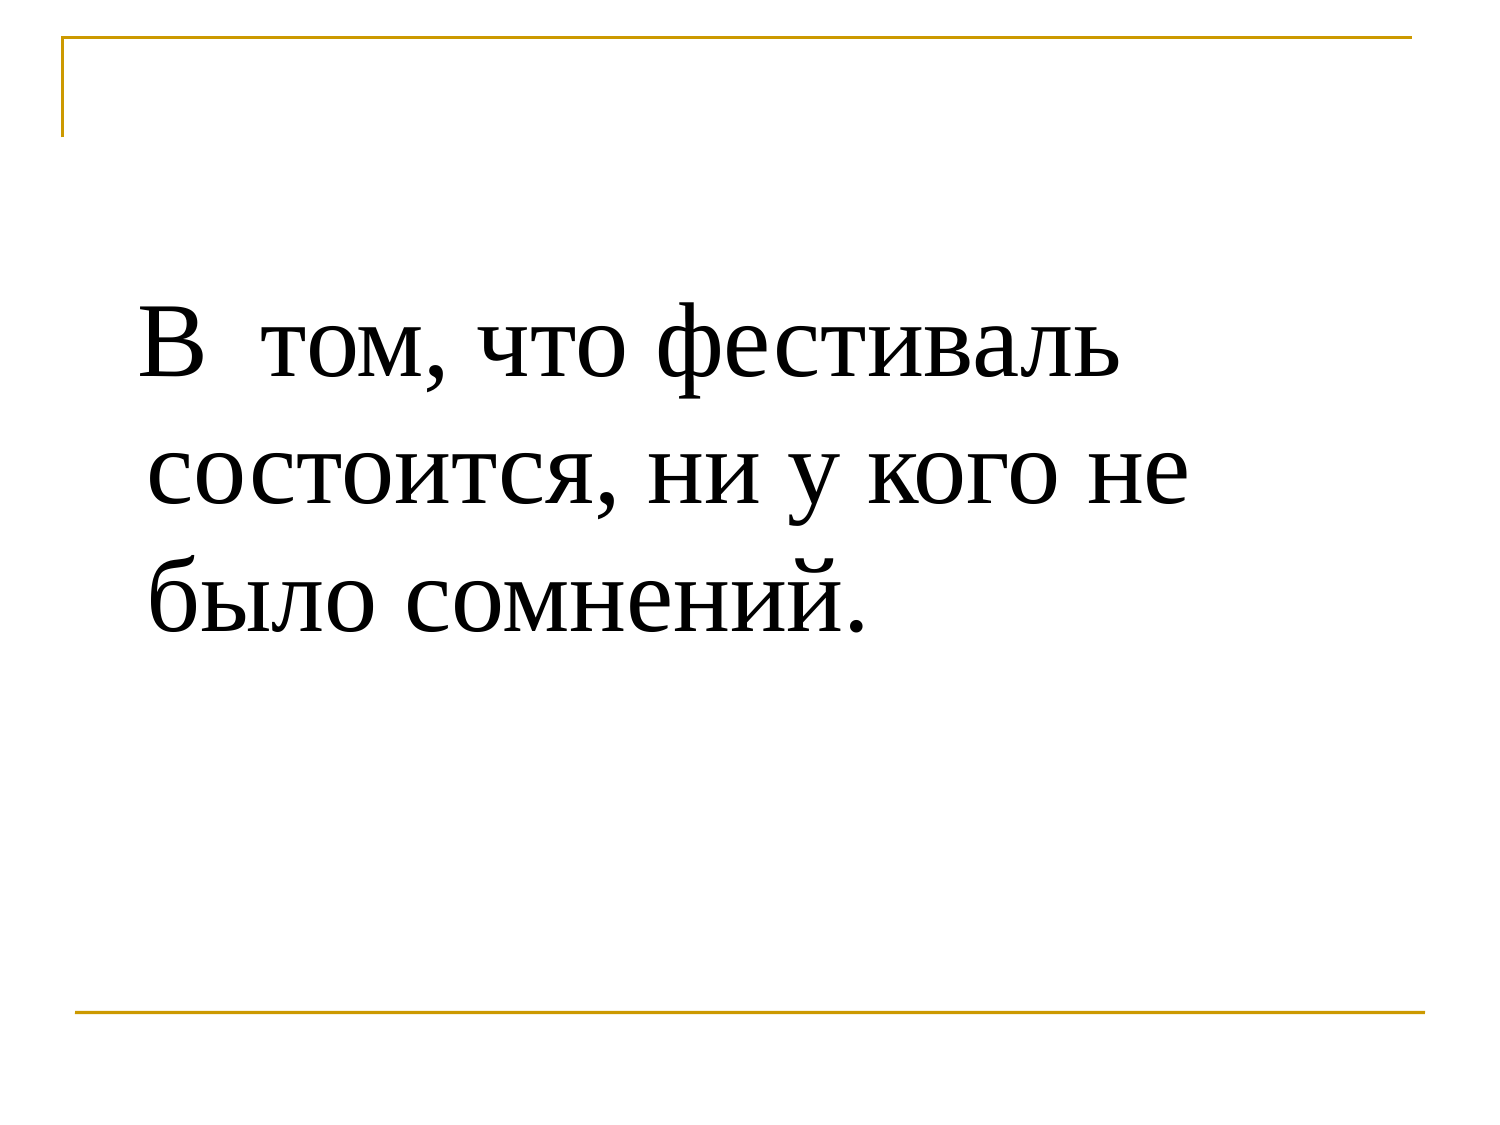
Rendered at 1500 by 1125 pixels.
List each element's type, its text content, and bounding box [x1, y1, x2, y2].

list В том, что фестиваль состоится, ни у кого не было сомнений. [74, 262, 1426, 1006]
